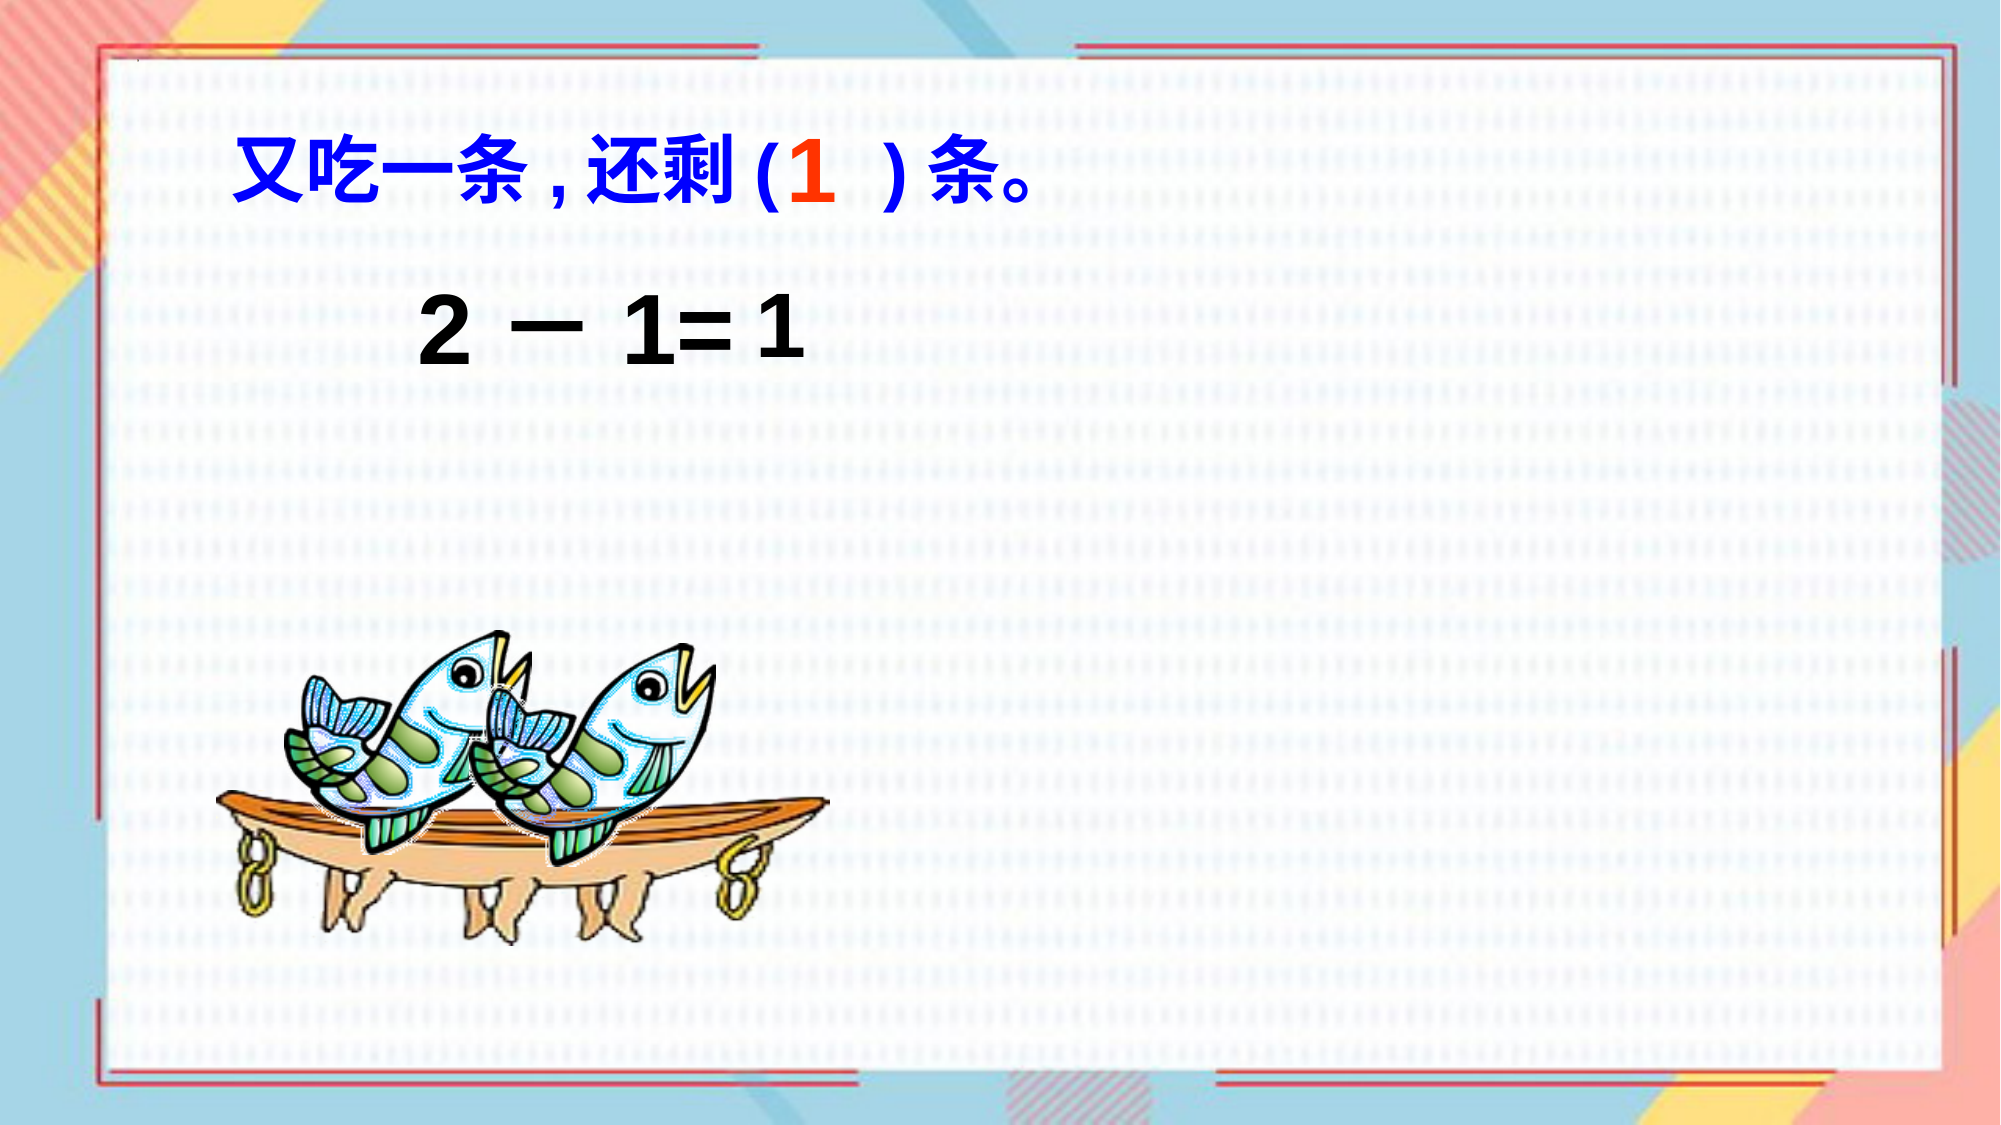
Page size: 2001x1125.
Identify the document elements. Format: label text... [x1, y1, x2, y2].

text_box 又吃一条,还剩( )条。 [215, 114, 771, 220]
text_box 又吃一条,还剩( )条。 [853, 114, 1092, 220]
picture [0, 0, 2001, 1125]
text_box 1 [771, 103, 853, 229]
text_box 1 [740, 258, 821, 384]
text_box 2－1= [402, 256, 750, 393]
